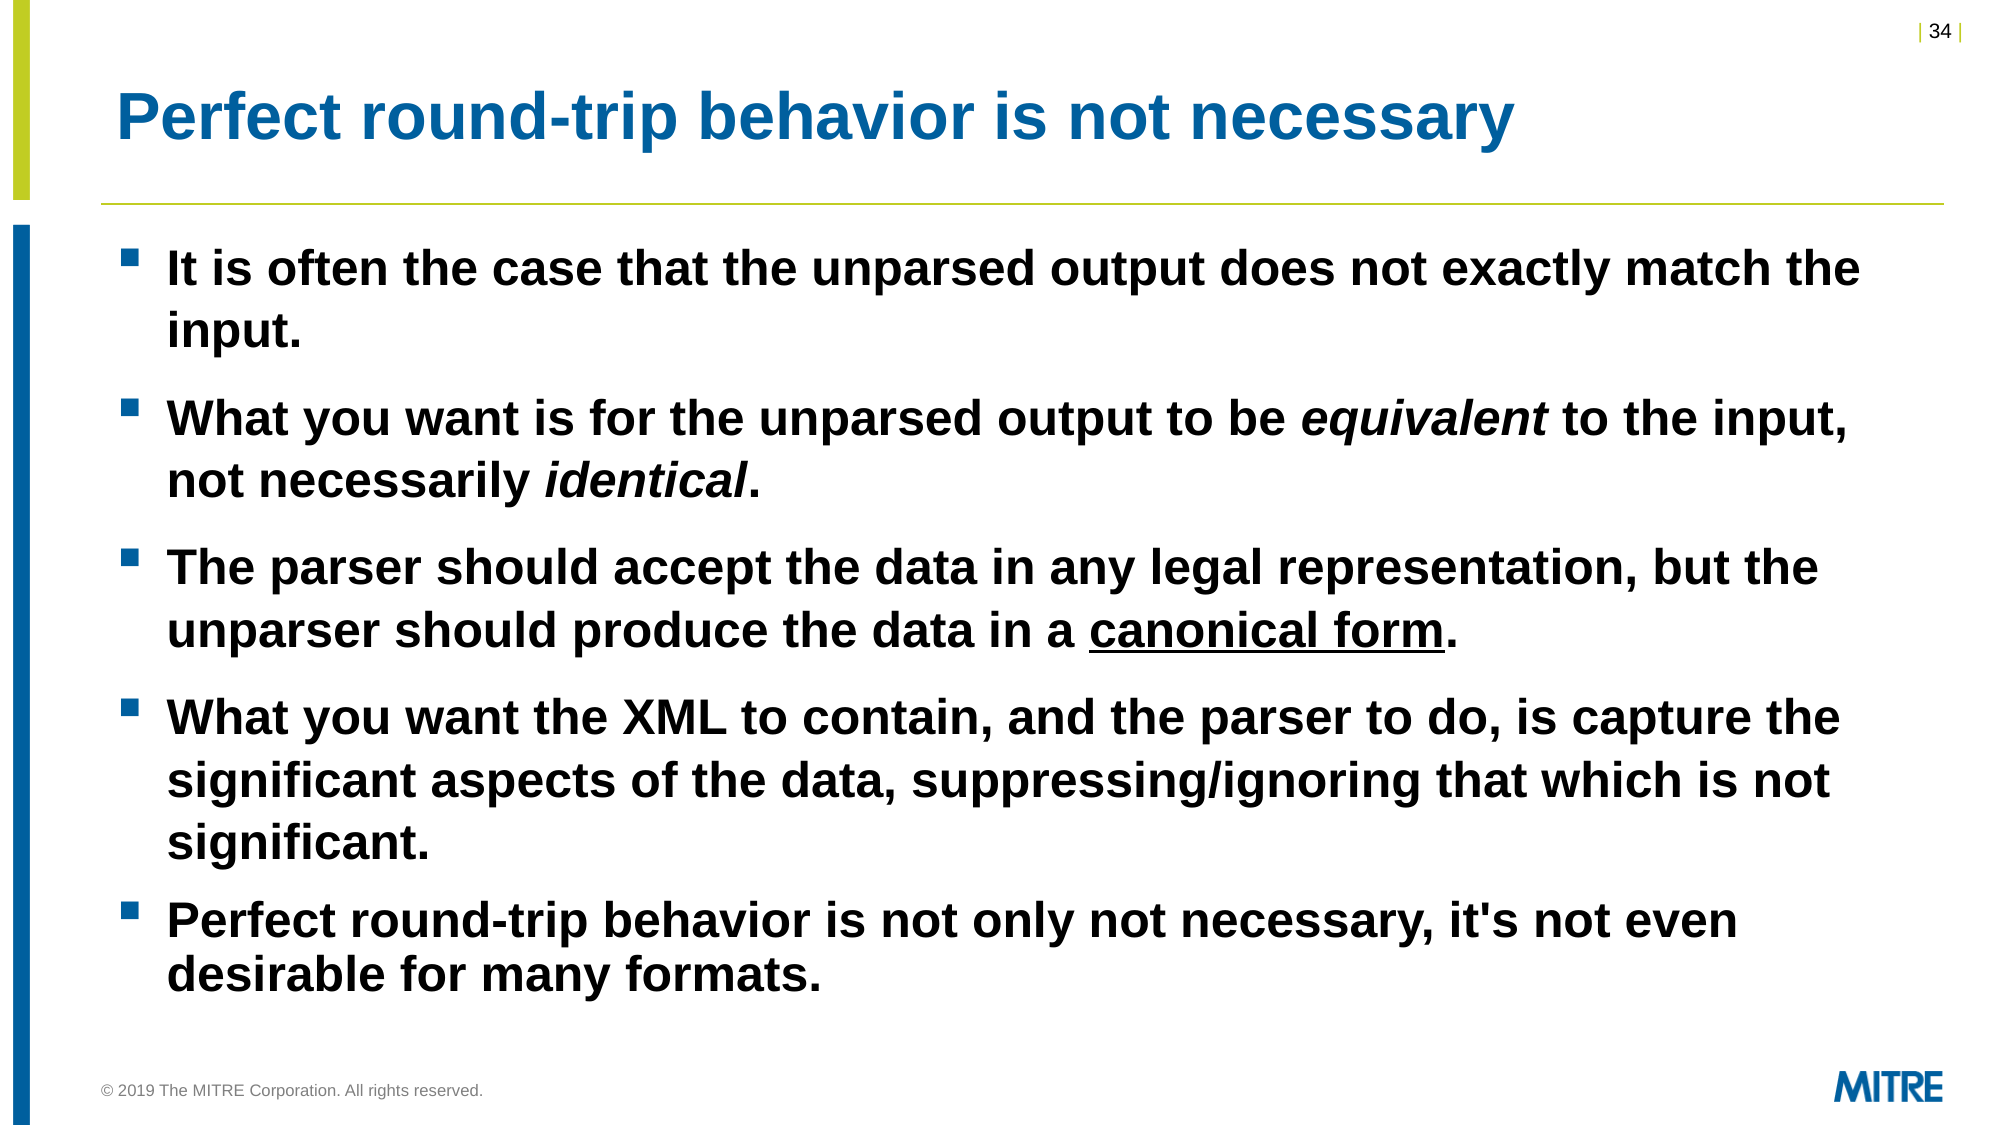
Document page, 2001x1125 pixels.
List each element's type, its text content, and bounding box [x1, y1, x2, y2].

title Perfect round-trip behavior is not necessary [101, 60, 1945, 184]
list It is often the case that the unparsed output does not exactly match the input. What you want is for the unparsed output to be equivalent to the input, not necessarily identical. The parser should accept the data in any legal representation, but the unparser should produce the data in a canonical form. What you want the XML to contain, and the parser to do, is capture the significant aspects of the data, suppressing/ignoring that which is not significant. Perfect round-trip behavior is not only not necessary, it's not even desirable for many formats. [101, 224, 1945, 1012]
footer © 2019 The MITRE Corporation. All rights reserved. [101, 1069, 1338, 1110]
picture [1834, 1068, 1945, 1109]
